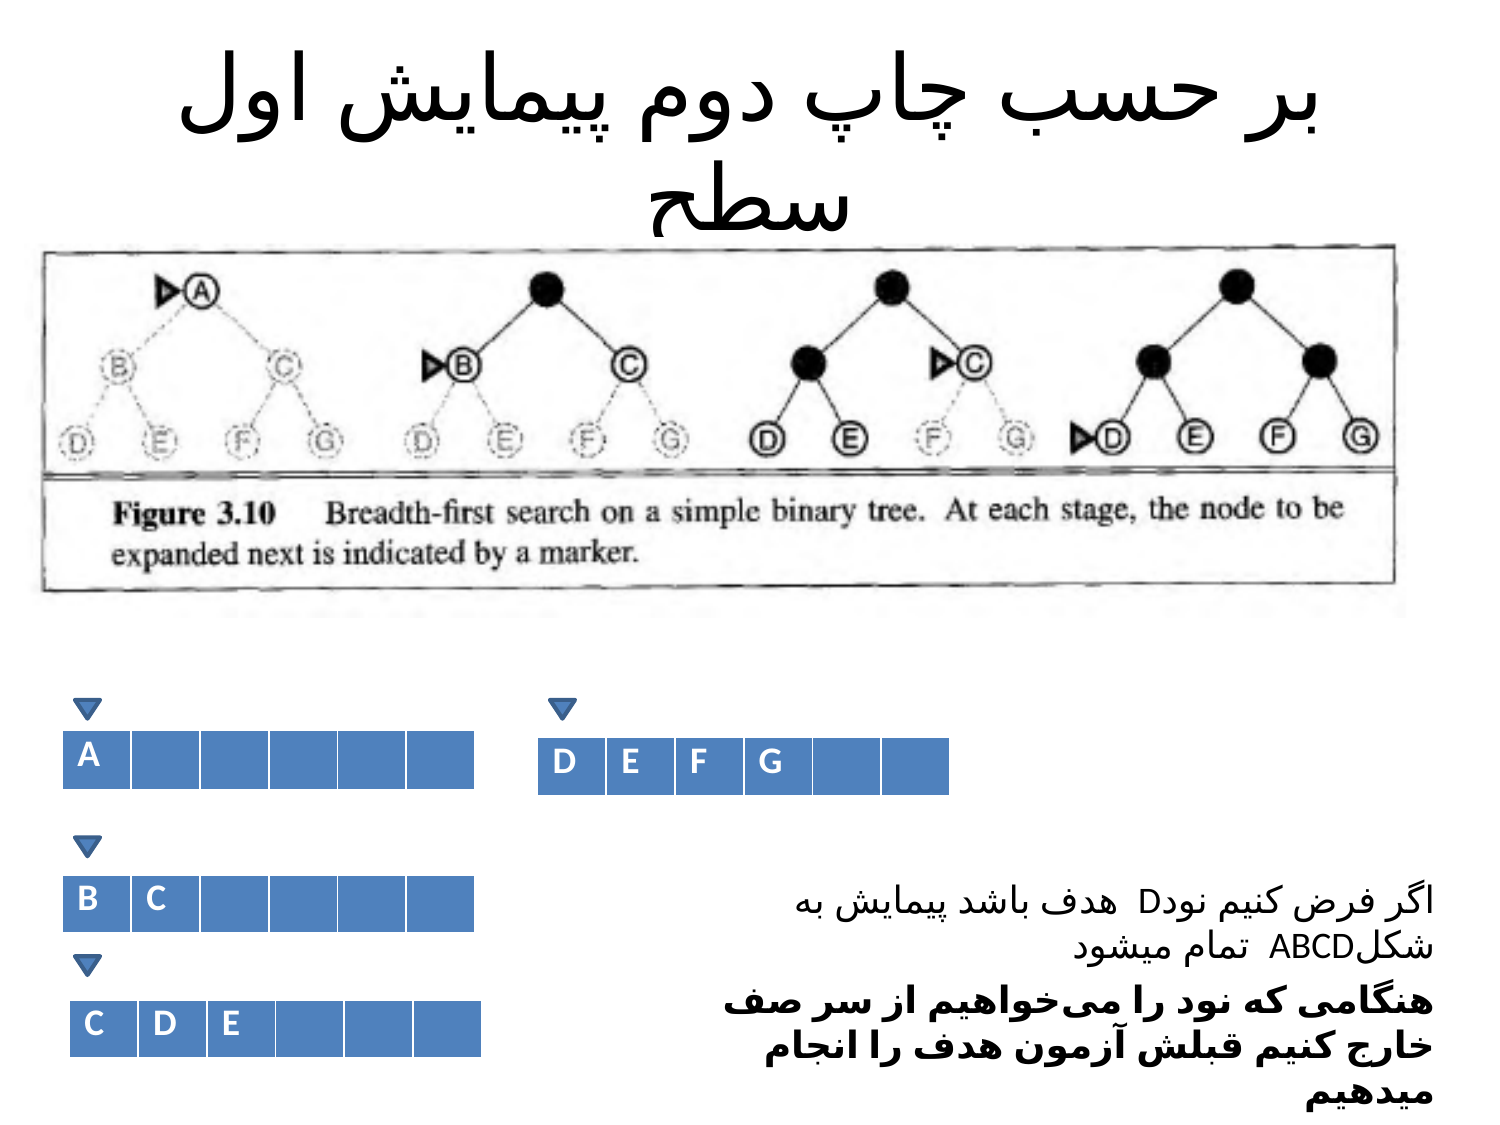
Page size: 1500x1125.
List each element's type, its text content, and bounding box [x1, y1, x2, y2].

table_header [132, 731, 199, 789]
table_header [270, 876, 337, 932]
table_header [407, 731, 474, 789]
text_box هنگامی که نود را می‌خواهیم از سر صف خارج کنیم قبلش آزمون هدف را انجام میدهیم [699, 968, 1450, 1119]
table_header [882, 738, 949, 795]
table_header A [63, 731, 130, 789]
text_box [548, 697, 577, 721]
table_header G [745, 738, 812, 795]
table_header C [132, 876, 199, 932]
picture [24, 237, 1414, 619]
table_header [813, 738, 880, 795]
table_header [270, 731, 337, 789]
table_header [338, 731, 405, 789]
table_header [276, 1001, 343, 1057]
table_header D [538, 738, 605, 795]
table_header E [607, 738, 674, 795]
title بر حسب چاپ دوم پیمایش اول سطح [75, 45, 1425, 233]
table_header [407, 876, 474, 932]
text_box [73, 835, 102, 859]
table_header C [70, 1001, 137, 1057]
text_box [73, 954, 102, 978]
table_header [201, 731, 268, 789]
table_header F [676, 738, 743, 795]
table_header [345, 1001, 412, 1057]
table_header E [208, 1001, 275, 1057]
text_box [73, 697, 102, 721]
table_header B [63, 876, 130, 932]
table_header [201, 876, 268, 932]
text_box اگر فرض کنیم نودD هدف باشد پیمایش به شکلABCD تمام میشود [699, 868, 1450, 968]
table_header D [139, 1001, 206, 1057]
table_header [338, 876, 405, 932]
table_header [414, 1001, 481, 1057]
